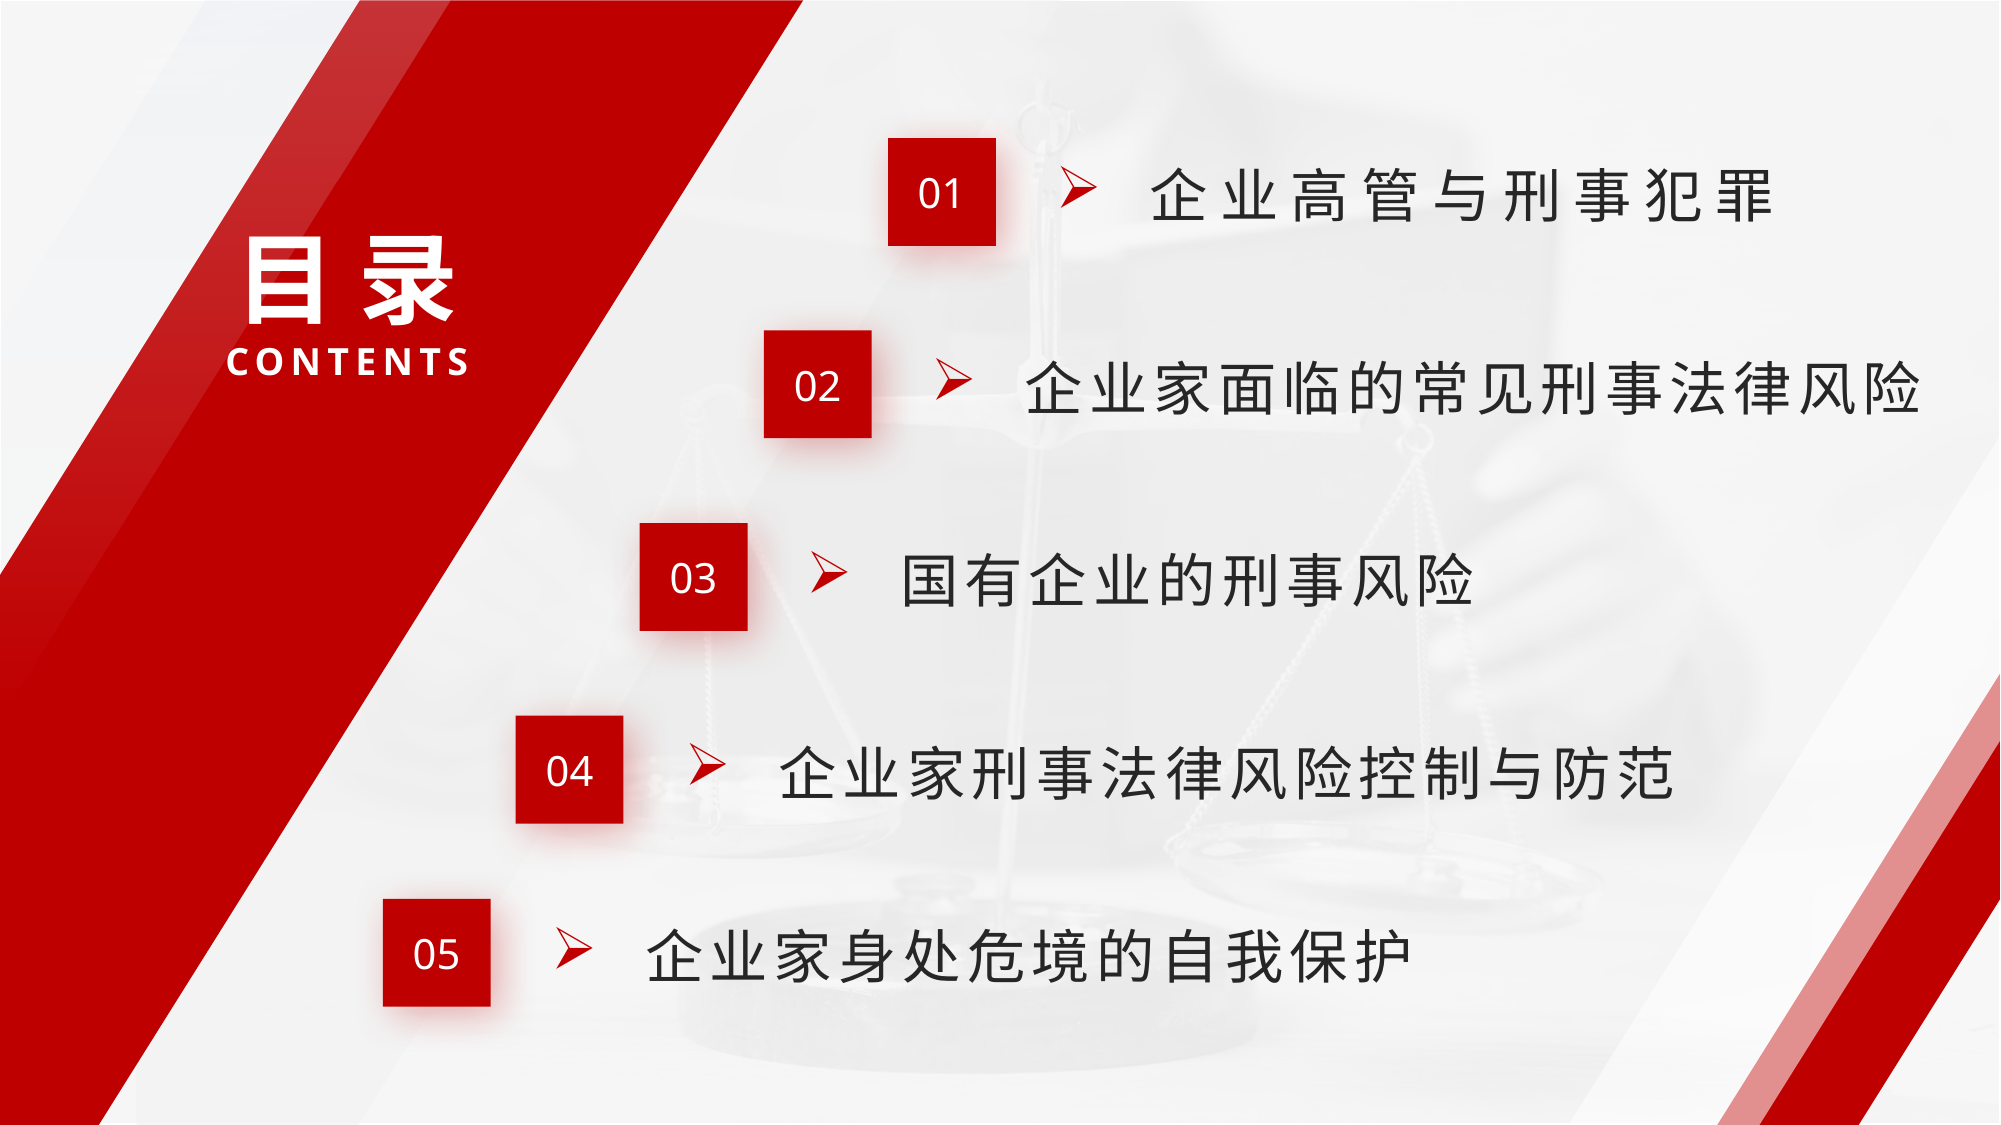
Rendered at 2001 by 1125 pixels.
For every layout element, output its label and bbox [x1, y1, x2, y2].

text_box [639, 523, 1497, 631]
text_box [515, 715, 1700, 824]
text_box [1568, 435, 2000, 1125]
text_box [382, 898, 1436, 1007]
text_box [887, 137, 1800, 246]
text_box [763, 330, 1946, 439]
text_box [0, 0, 2000, 1125]
